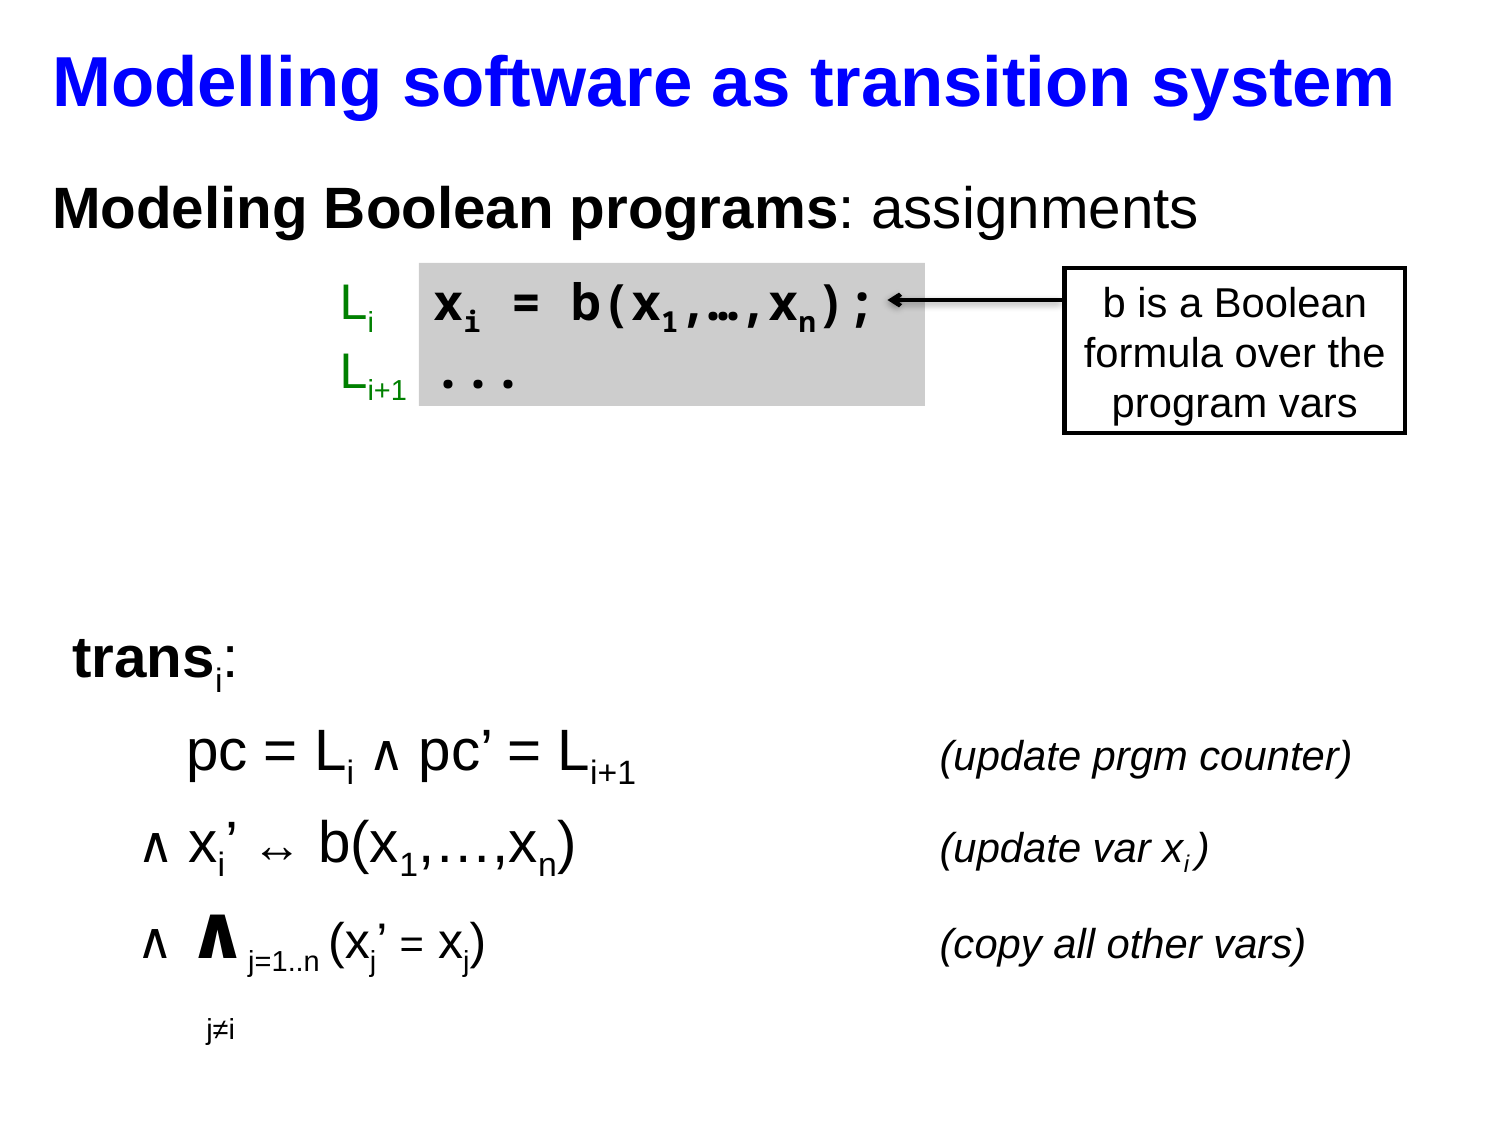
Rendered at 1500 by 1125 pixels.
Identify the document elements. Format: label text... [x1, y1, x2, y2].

text_box Li Li+1 [324, 262, 434, 414]
text_box transi: pc = Li ∧ pc’ = Li+1 (update prgm counter) ∧ xi’ ↔ b(x1,…,xn) (update var xi ) ∧ ∧j=1..n (xj’ = xj) (copy all other vars) j≠i [24, 612, 1450, 1053]
list Modeling Boolean programs: assignments [37, 162, 1463, 1051]
title Modelling software as transition system [37, 19, 1451, 138]
text_box b is a Boolean formula over the program vars [1064, 267, 1406, 433]
text_box xi = b(x1,…,xn); ... [434, 262, 925, 406]
